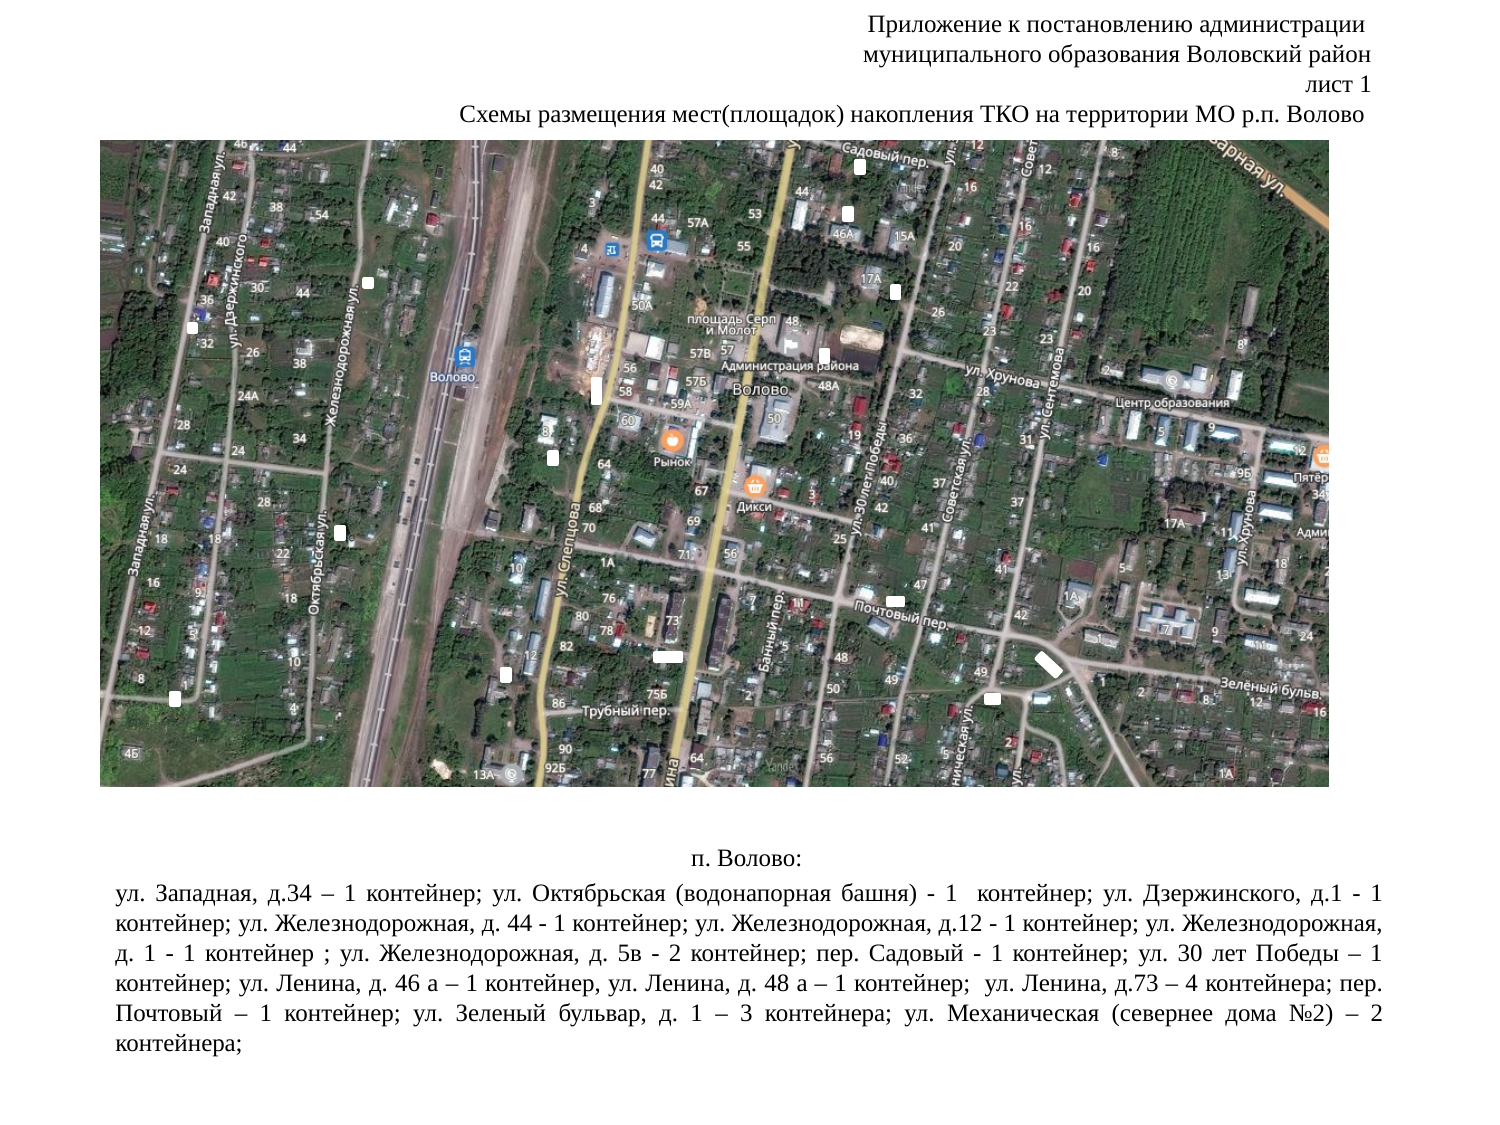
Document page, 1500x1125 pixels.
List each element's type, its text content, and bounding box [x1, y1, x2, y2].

title Приложение к постановлению администрации муниципального образования Воловский район лист 1 Схемы размещения мест(площадок) накопления ТКО на территории МО р.п. Волово [112, 42, 1388, 92]
picture [100, 140, 1329, 787]
subtitle п. Волово: ул. Западная, д.34 – 1 контейнер; ул. Октябрьская (водонапорная башня) - 1 контейнер; ул. Дзержинского, д.1 - 1 контейнер; ул. Железнодорожная, д. 44 - 1 контейнер; ул. Железнодорожная, д.12 - 1 контейнер; ул. Железнодорожная, д. 1 - 1 контейнер ; ул. Железнодорожная, д. 5в - 2 контейнер; пер. Садовый - 1 контейнер; ул. 30 лет Победы – 1 контейнер; ул. Ленина, д. 46 а – 1 контейнер, ул. Ленина, д. 48 а – 1 контейнер; ул. Ленина, д.73 – 4 контейнера; пер. Почтовый – 1 контейнер; ул. Зеленый бульвар, д. 1 – 3 контейнера; ул. Механическая (севернее дома №2) – 2 контейнера; [100, 834, 1400, 906]
